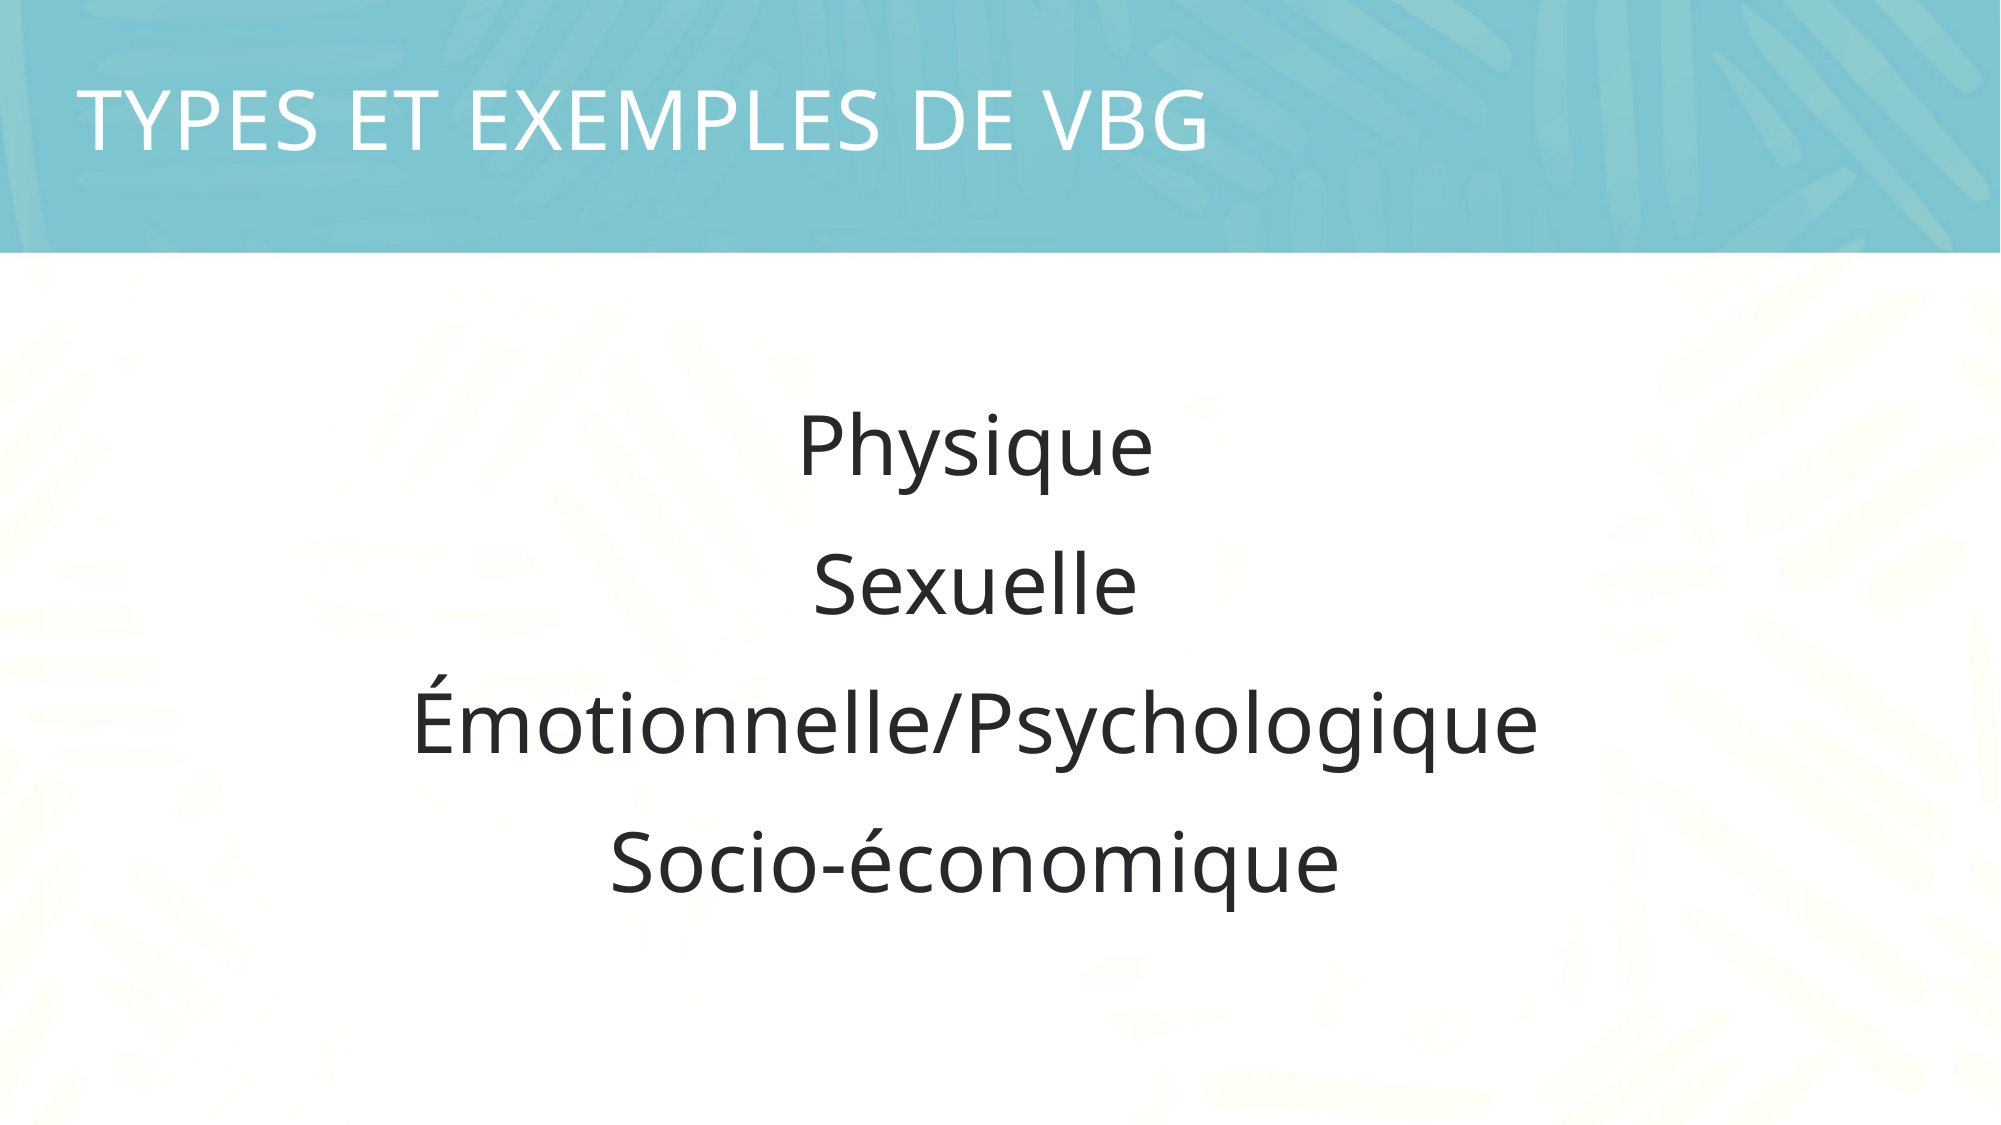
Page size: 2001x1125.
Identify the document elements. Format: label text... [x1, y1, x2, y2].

title Types et exemples de VBG [61, 33, 1938, 220]
picture [0, 0, 2000, 1125]
list Physique Sexuelle Émotionnelle/Psychologique Socio-économique [167, 374, 1763, 1036]
